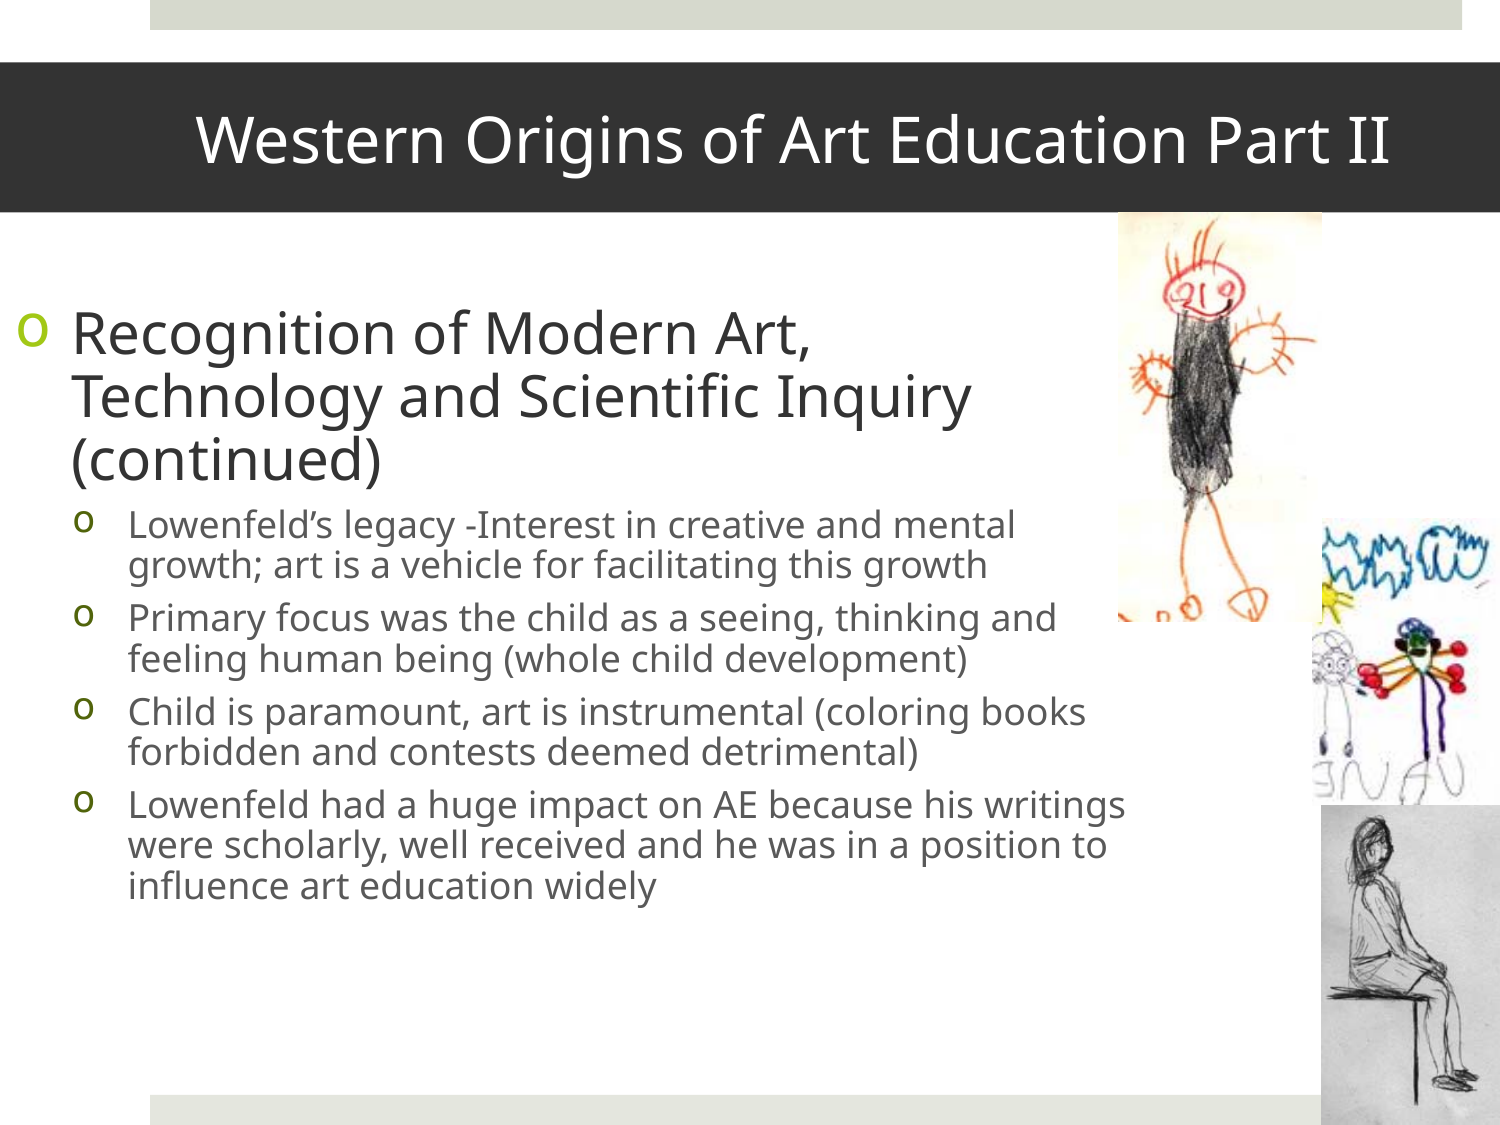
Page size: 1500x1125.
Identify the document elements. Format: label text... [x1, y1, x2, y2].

title Western Origins of Art Education Part II [0, 62, 1500, 213]
list Recognition of Modern Art, Technology and Scientific Inquiry (continued) Lowenfeld’s legacy -Interest in creative and mental growth; art is a vehicle for facilitating this growth Primary focus was the child as a seeing, thinking and feeling human being (whole child development) Child is paramount, art is instrumental (coloring books forbidden and contests deemed detrimental) Lowenfeld had a huge impact on AE because his writings were scholarly, well received and he was in a position to influence art education widely [0, 296, 1150, 1050]
picture [1118, 211, 1500, 1125]
